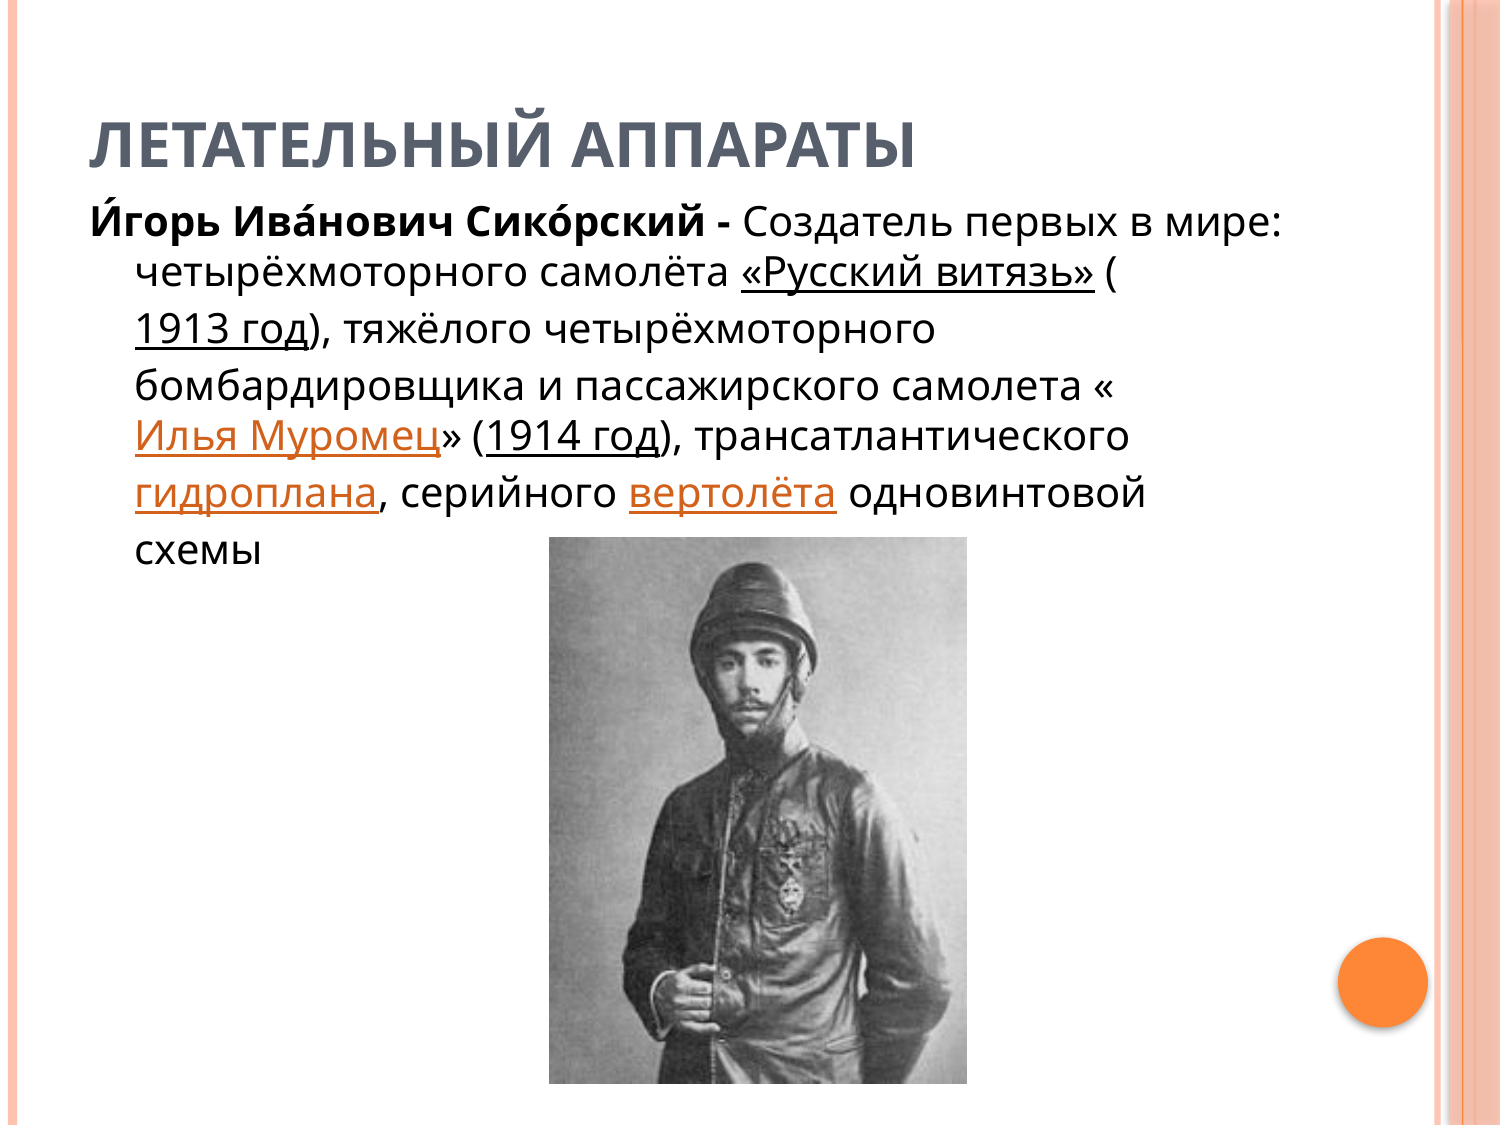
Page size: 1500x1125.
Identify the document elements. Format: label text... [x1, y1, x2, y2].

list И́горь Ива́нович Сико́рский - Создатель первых в мире: четырёхмоторного самолёта «Русский витязь» (1913 год), тяжёлого четырёхмоторного бомбардировщика и пассажирского самолета «Илья Муромец» (1914 год), трансатлантического гидроплана, серийного вертолёта одновинтовой схемы [75, 187, 1300, 1062]
title ЛЕТАТЕЛЬНЫЙ АППАРАТЫ [75, 0, 1300, 187]
picture [549, 536, 968, 1084]
